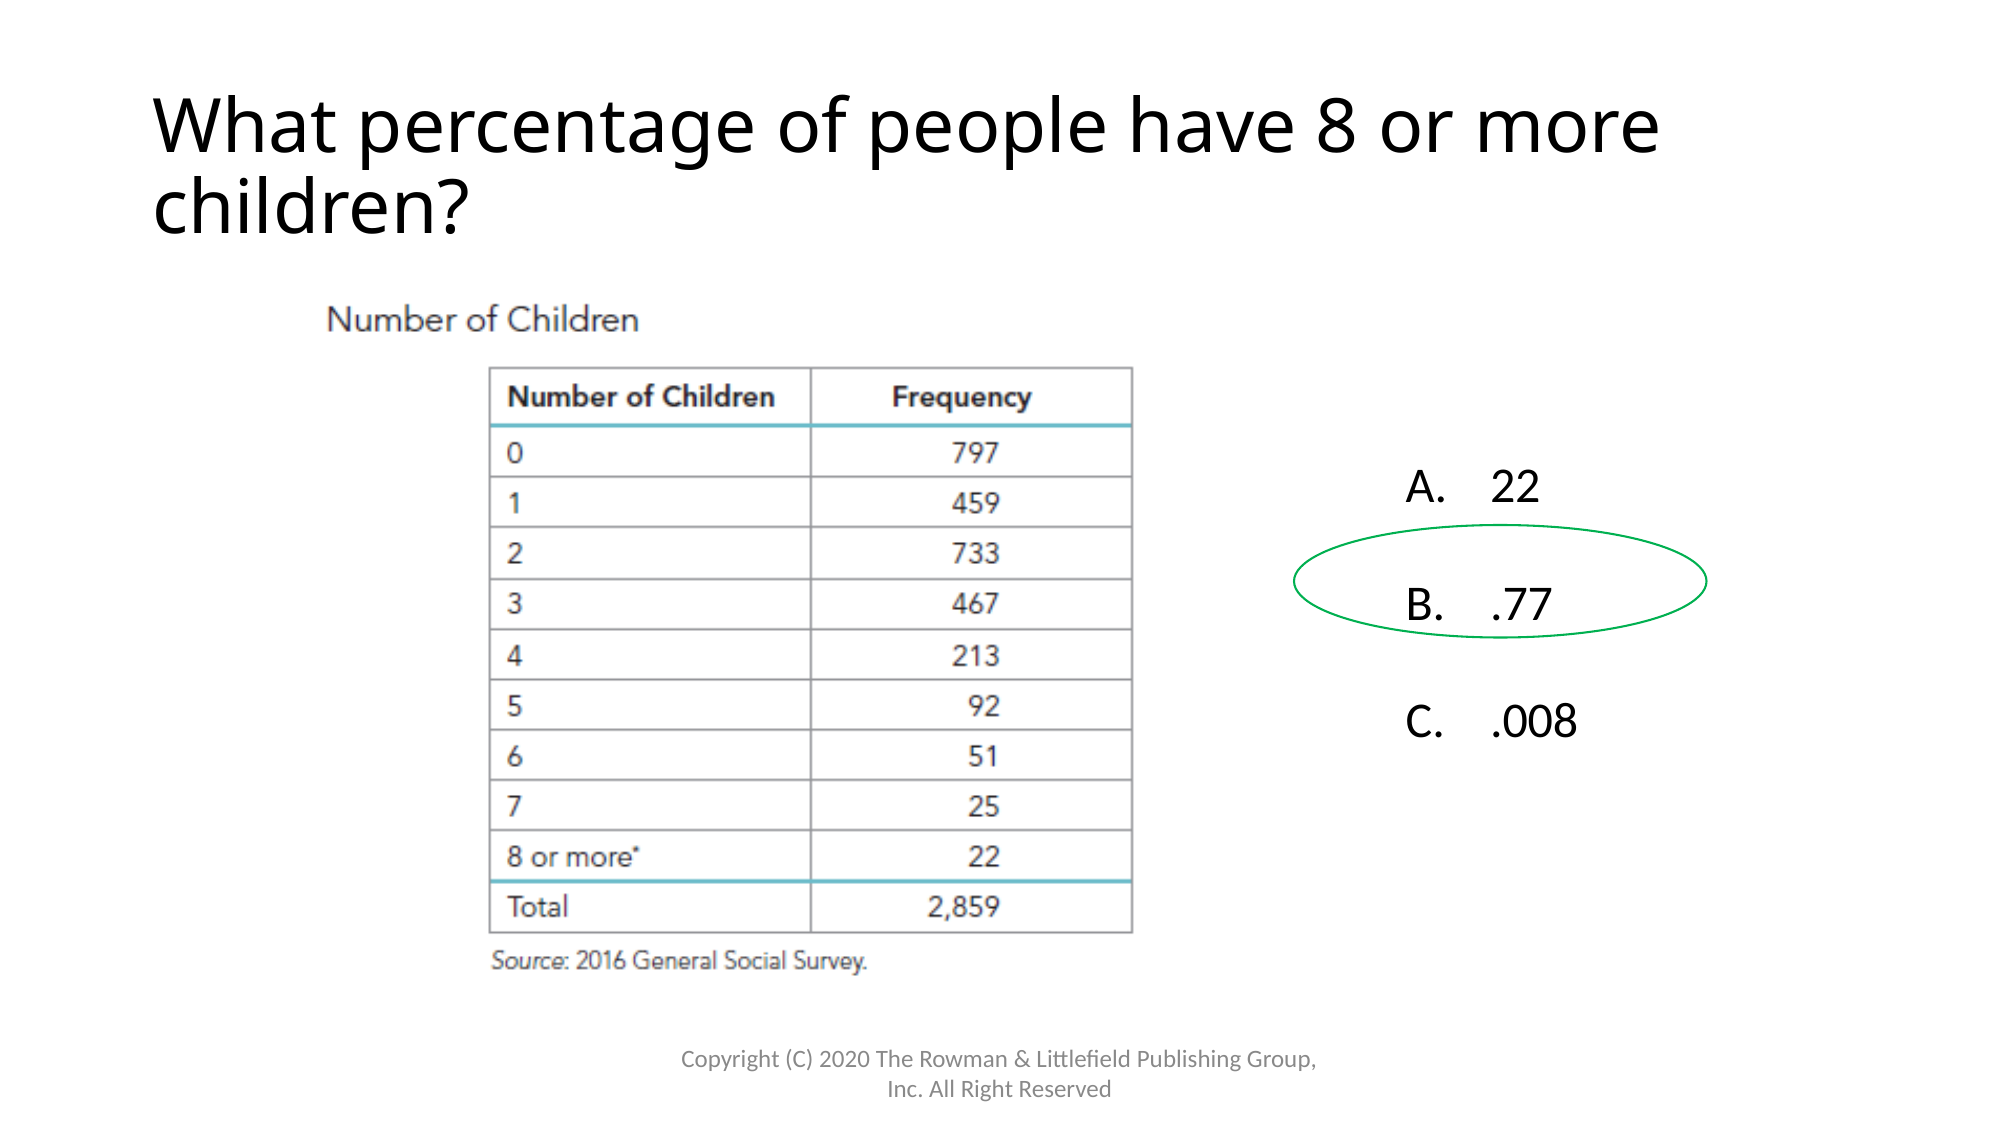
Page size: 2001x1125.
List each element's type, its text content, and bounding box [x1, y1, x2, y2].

text_box [1292, 523, 1708, 639]
list 22 .77 .008 [1325, 425, 1707, 574]
footer Copyright (C) 2020 The Rowman & Littlefield Publishing Group, Inc. All Right Reserved [662, 1042, 1338, 1103]
picture [315, 242, 1266, 999]
list 22 .77 .008 [1325, 589, 1707, 900]
title What percentage of people have 8 or more children? [137, 59, 1863, 278]
